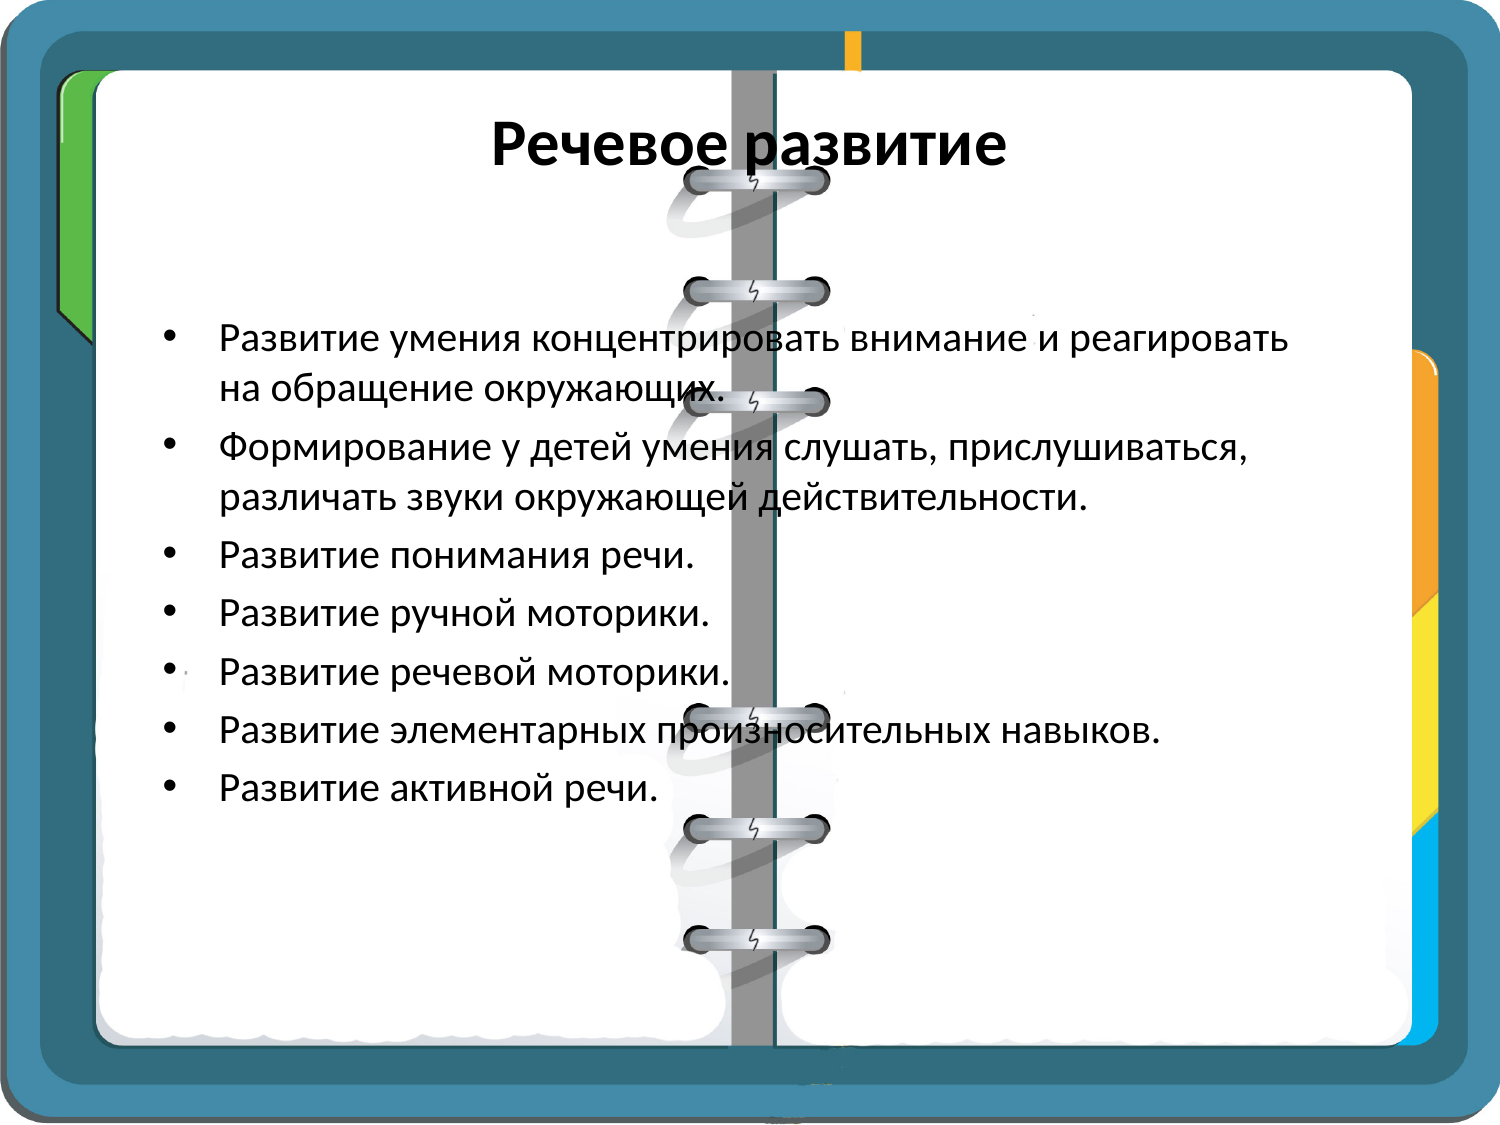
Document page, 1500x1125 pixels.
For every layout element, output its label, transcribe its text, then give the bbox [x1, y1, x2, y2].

picture [0, 0, 1500, 1125]
title Речевое развитие [75, 45, 1425, 233]
list Развитие умения концентрировать внимание и реагировать на обращение окружающих. Формирование у детей умения слушать, прислушиваться, различать звуки окружающей действительности. Развитие понимания речи. Развитие ручной моторики. Развитие речевой моторики. Развитие элементарных произносительных навыков. Развитие активной речи. [147, 302, 1317, 1005]
